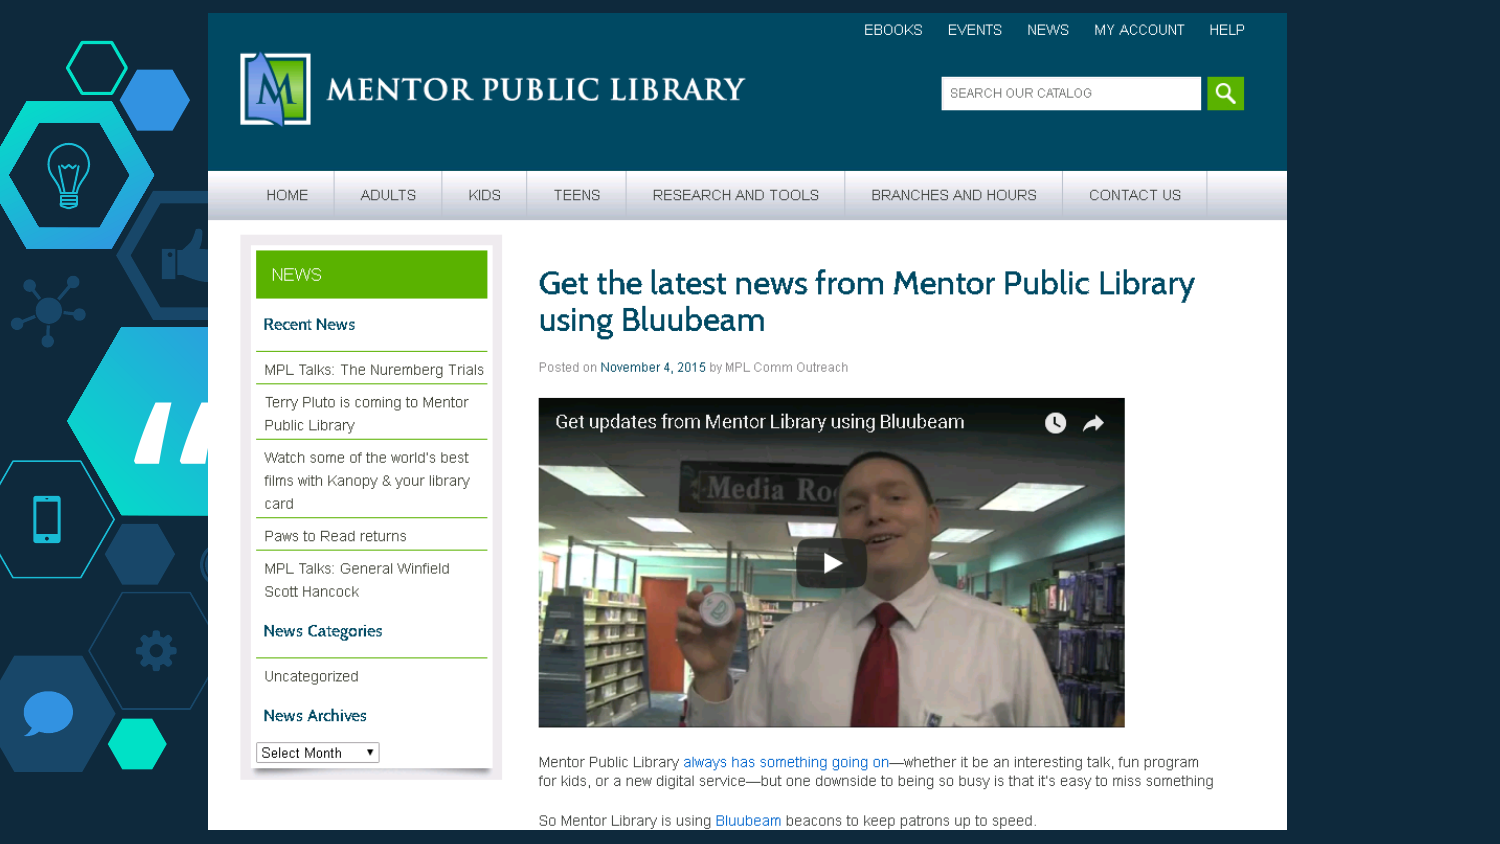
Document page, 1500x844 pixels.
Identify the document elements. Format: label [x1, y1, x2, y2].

picture [452, 78, 473, 100]
picture [376, 78, 399, 100]
picture [942, 77, 1201, 110]
picture [265, 53, 310, 124]
picture [359, 78, 373, 100]
picture [402, 78, 421, 100]
picture [548, 78, 562, 100]
picture [501, 78, 522, 100]
picture [1208, 77, 1244, 110]
picture [424, 78, 447, 100]
picture [208, 171, 1288, 831]
picture [483, 78, 498, 100]
picture [629, 78, 637, 100]
picture [241, 53, 303, 125]
picture [725, 78, 744, 100]
picture [327, 78, 355, 100]
picture [612, 78, 625, 100]
picture [643, 78, 657, 100]
picture [578, 78, 598, 100]
picture [527, 78, 542, 100]
picture [566, 78, 575, 100]
picture [663, 78, 726, 100]
